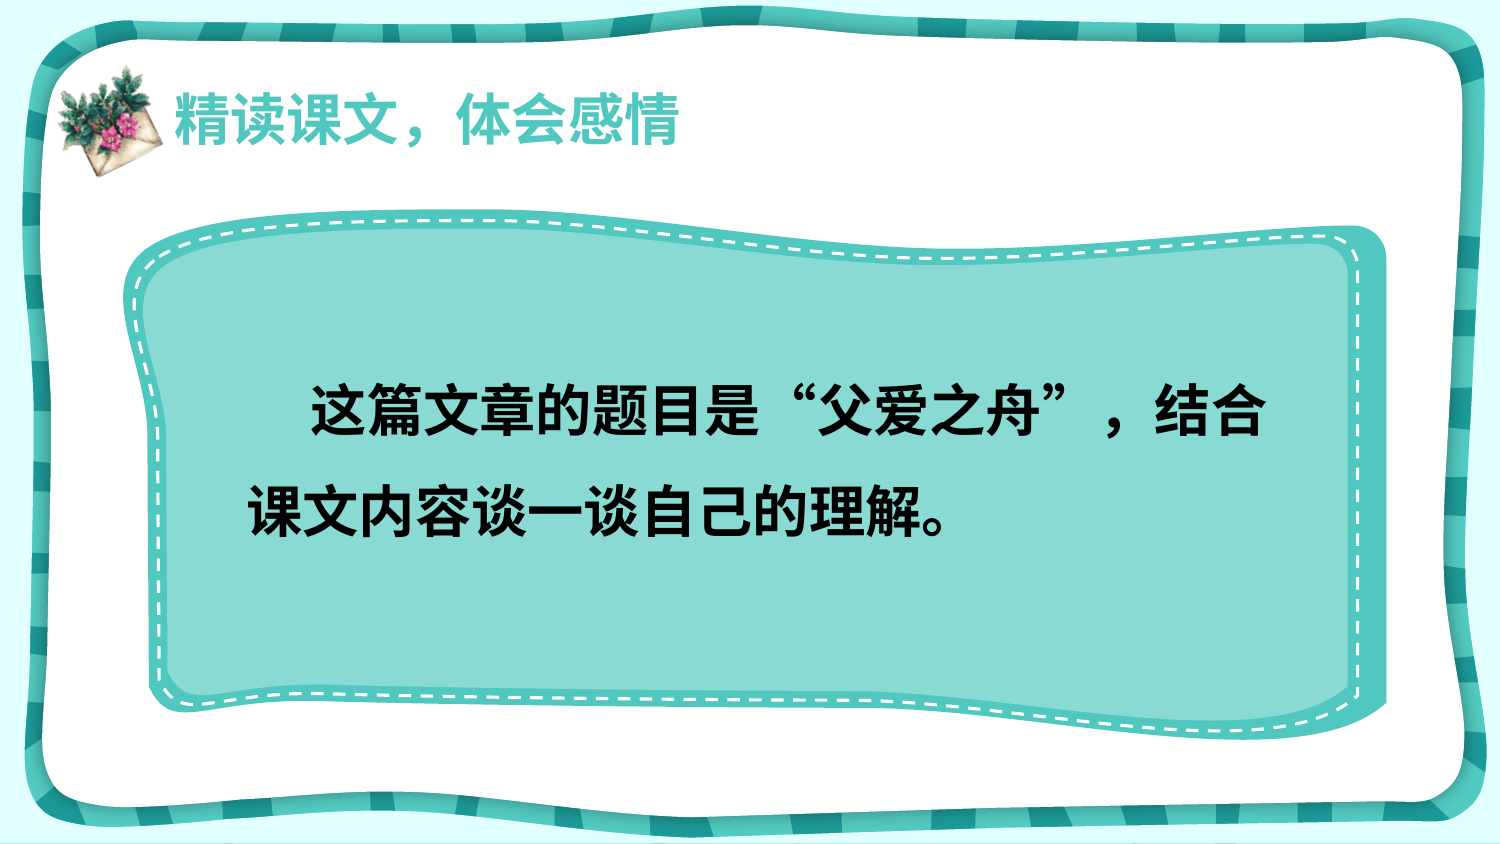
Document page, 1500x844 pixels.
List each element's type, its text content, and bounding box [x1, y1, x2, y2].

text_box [123, 209, 1387, 740]
text_box 精读课文，体会感情 [162, 86, 806, 159]
picture [9, 8, 162, 201]
